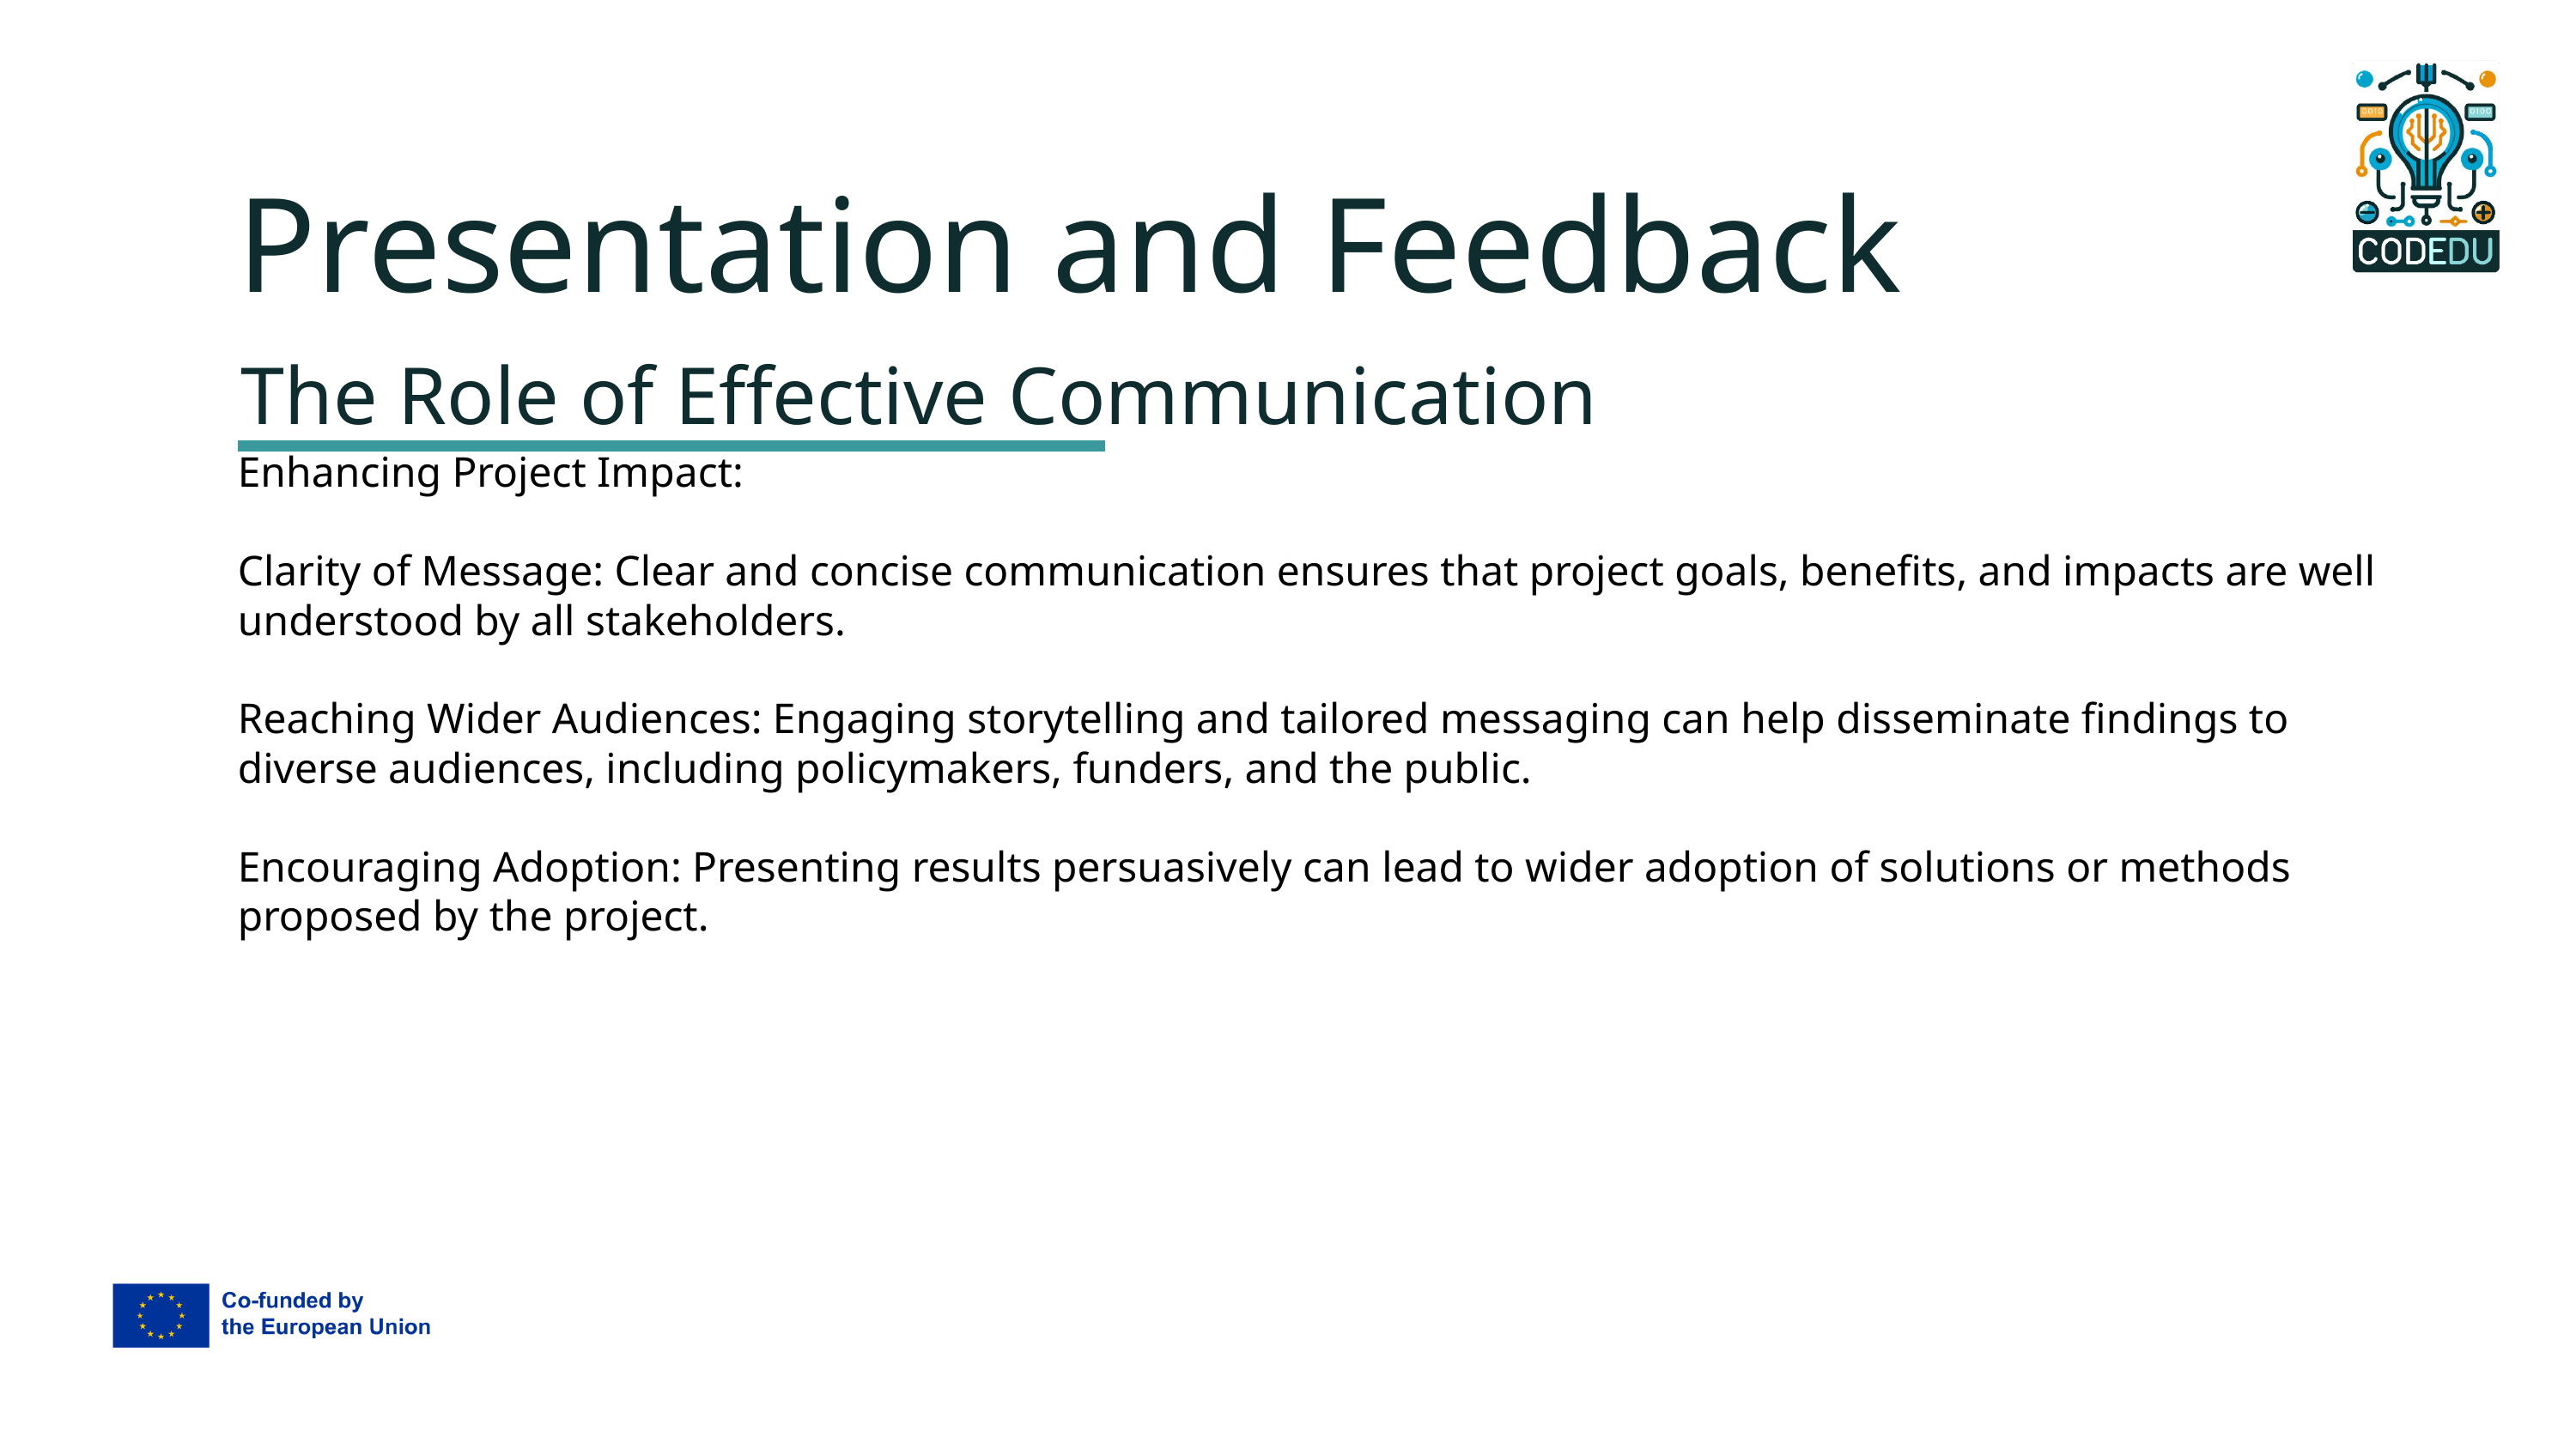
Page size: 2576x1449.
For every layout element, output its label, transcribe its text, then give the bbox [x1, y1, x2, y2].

text_box Presentation and Feedback [237, 146, 2217, 318]
text_box Enhancing Project Impact: Clarity of Message: Clear and concise communication ensures that project goals, benefits, and impacts are well understood by all stakeholders. Reaching Wider Audiences: Engaging storytelling and tailored messaging can help disseminate findings to diverse audiences, including policymakers, funders, and the public. Encouraging Adoption: Presenting results persuasively can lead to wider adoption of solutions or methods proposed by the project. [237, 446, 2382, 940]
text_box [107, 1278, 443, 1353]
text_box The Role of Effective Communication [240, 318, 2396, 440]
picture [2221, 0, 2576, 395]
